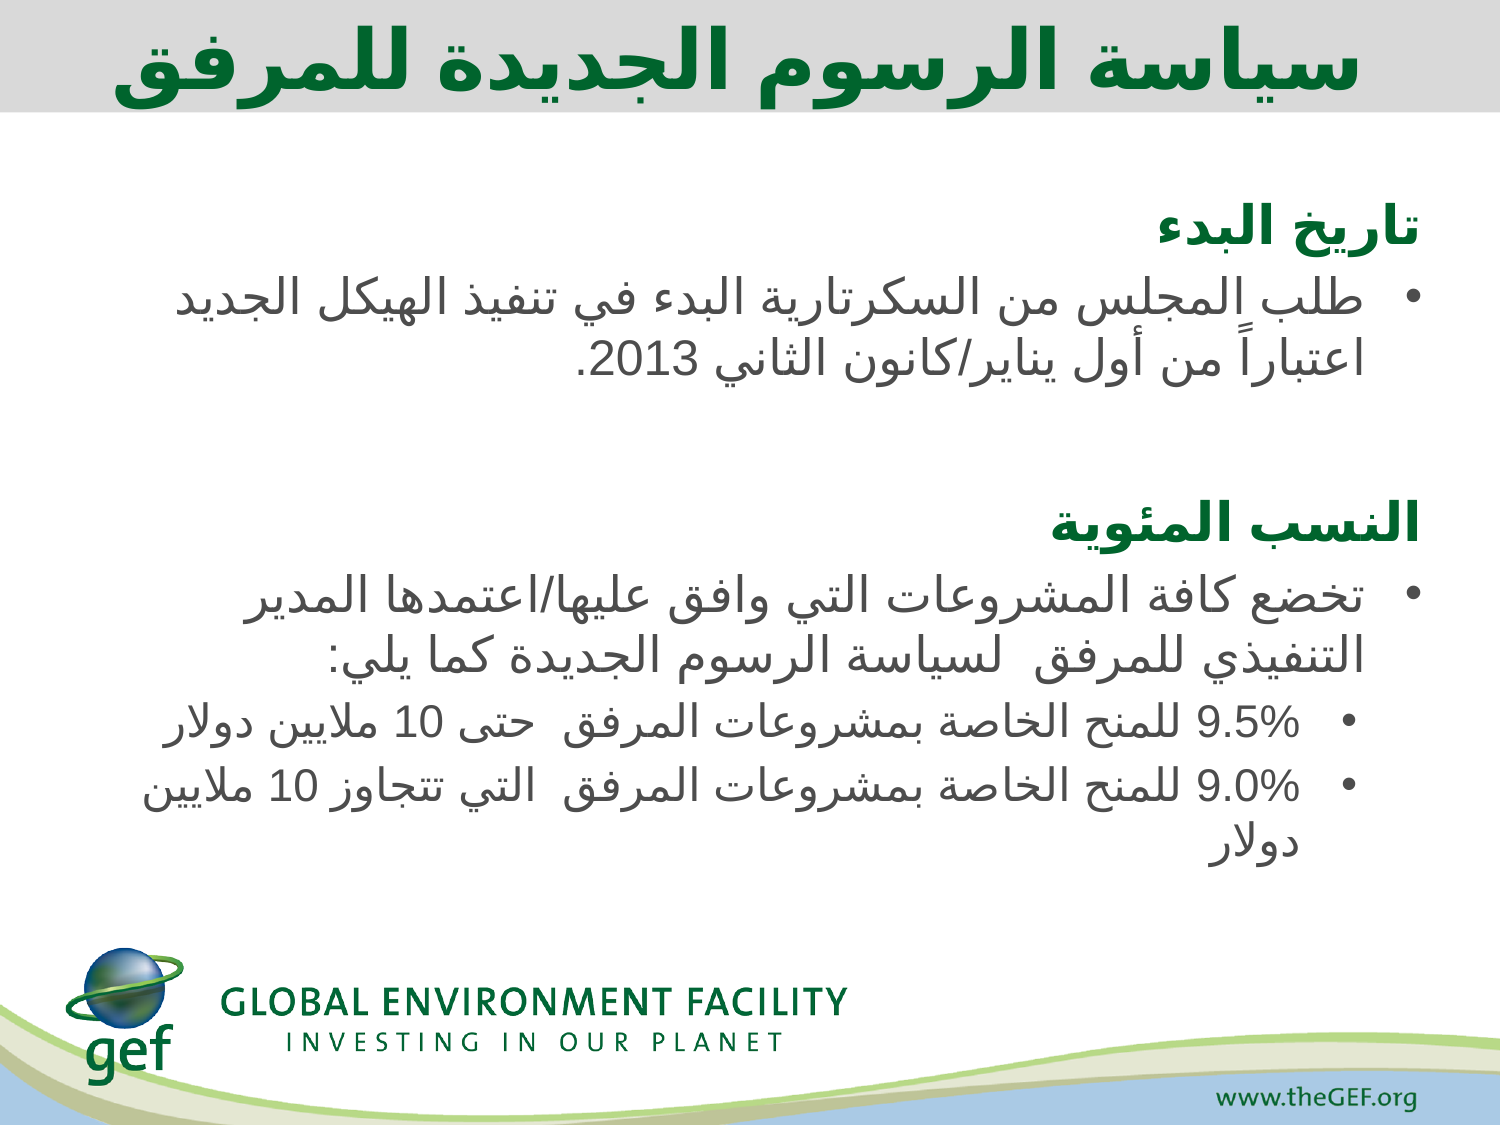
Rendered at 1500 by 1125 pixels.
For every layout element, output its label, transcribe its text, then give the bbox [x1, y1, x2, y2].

list تاريخ البدء طلب المجلس من السكرتارية البدء في تنفيذ الهيكل الجديد اعتباراً من أول يناير/كانون الثاني 2013. النسب المئوية تخضع كافة المشروعات التي وافق عليها/اعتمدها المدير التنفيذي للمرفق لسياسة الرسوم الجديدة كما يلي: 9.5% للمنح الخاصة بمشروعات المرفق حتى 10 ملايين دولار 9.0% للمنح الخاصة بمشروعات المرفق التي تتجاوز 10 ملايين دولار [74, 182, 1438, 988]
text_box سياسة الرسوم الجديدة للمرفق [0, 0, 1500, 113]
picture [0, 920, 1500, 1125]
